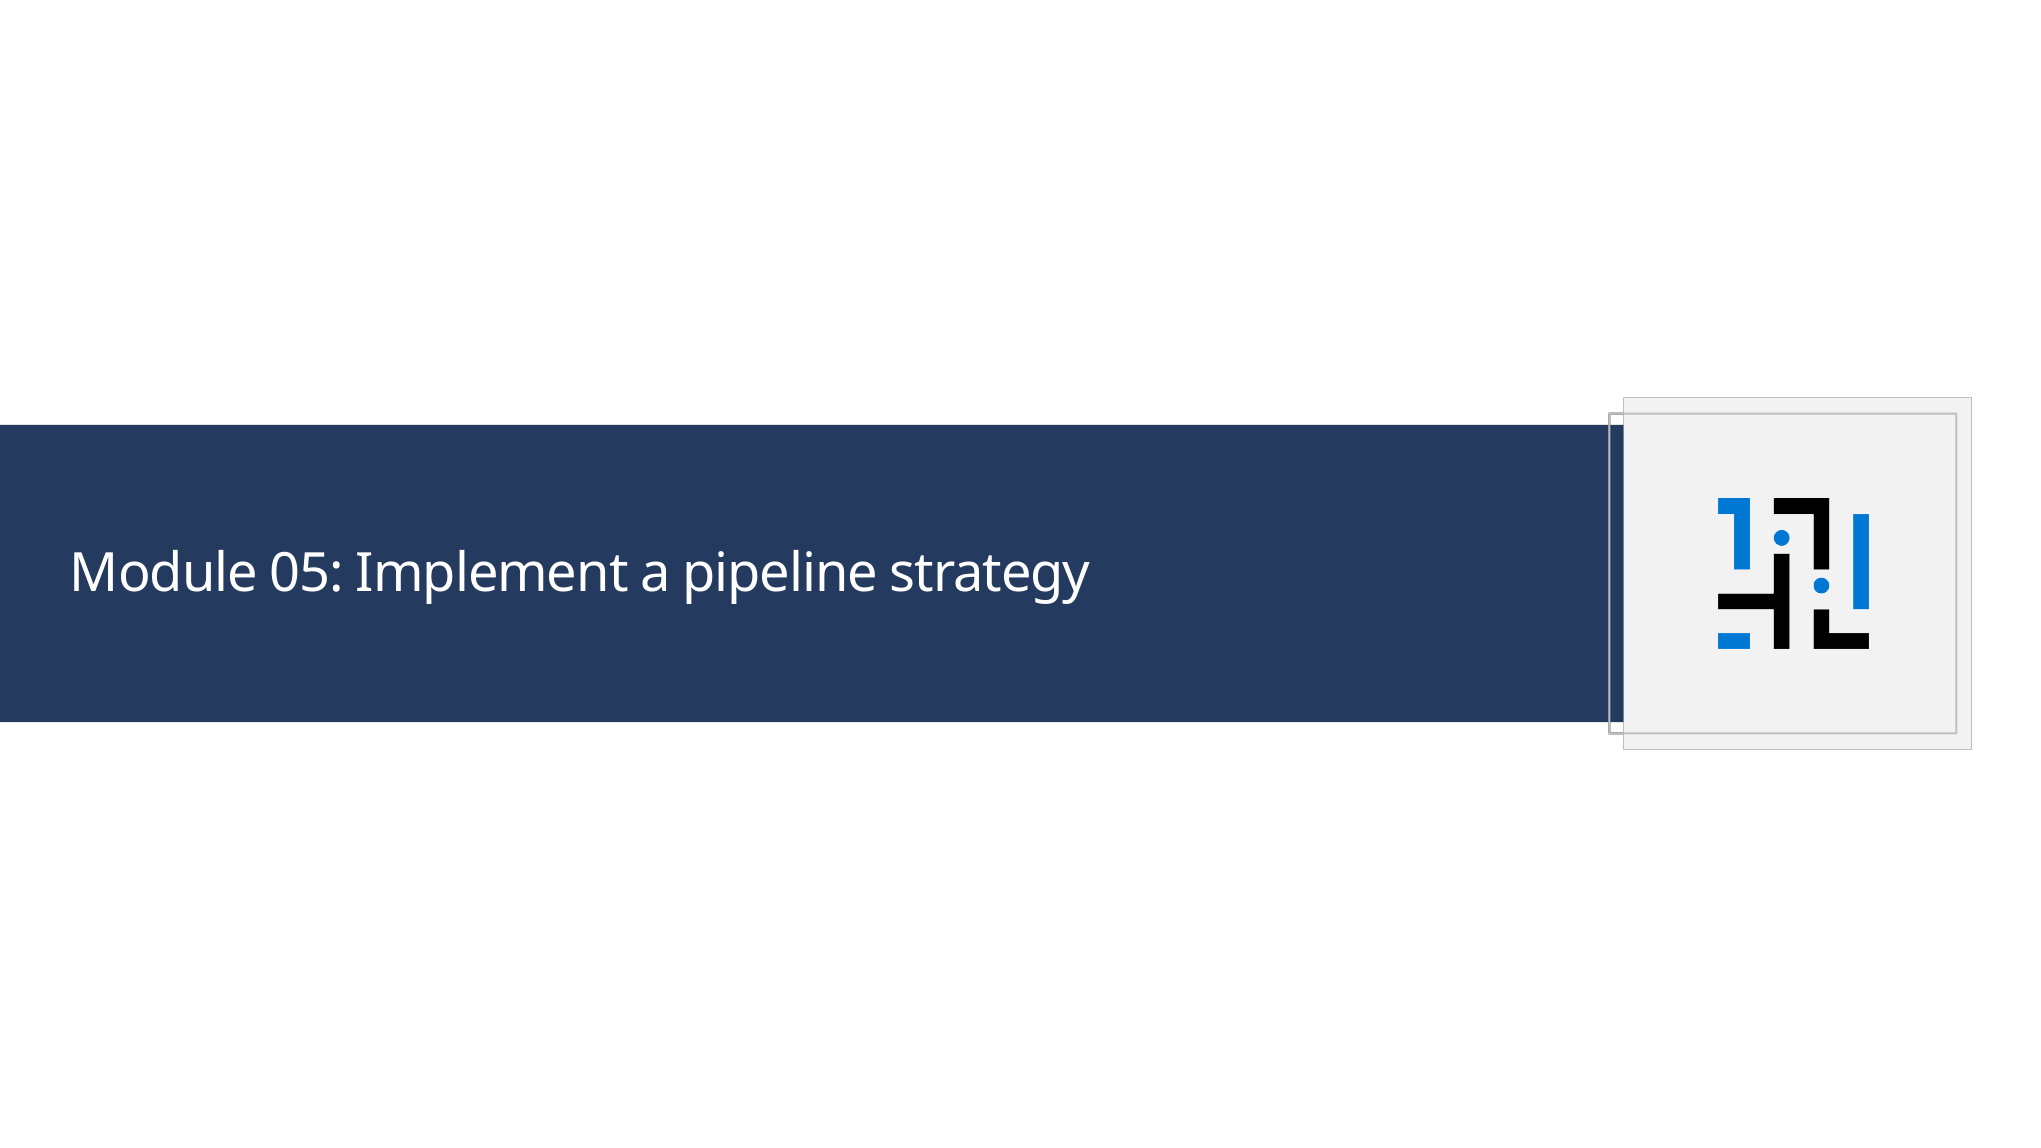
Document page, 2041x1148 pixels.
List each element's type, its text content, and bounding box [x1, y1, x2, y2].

title Module 05: Implement a pipeline strategy [70, 544, 1558, 604]
picture [0, 0, 2041, 1148]
